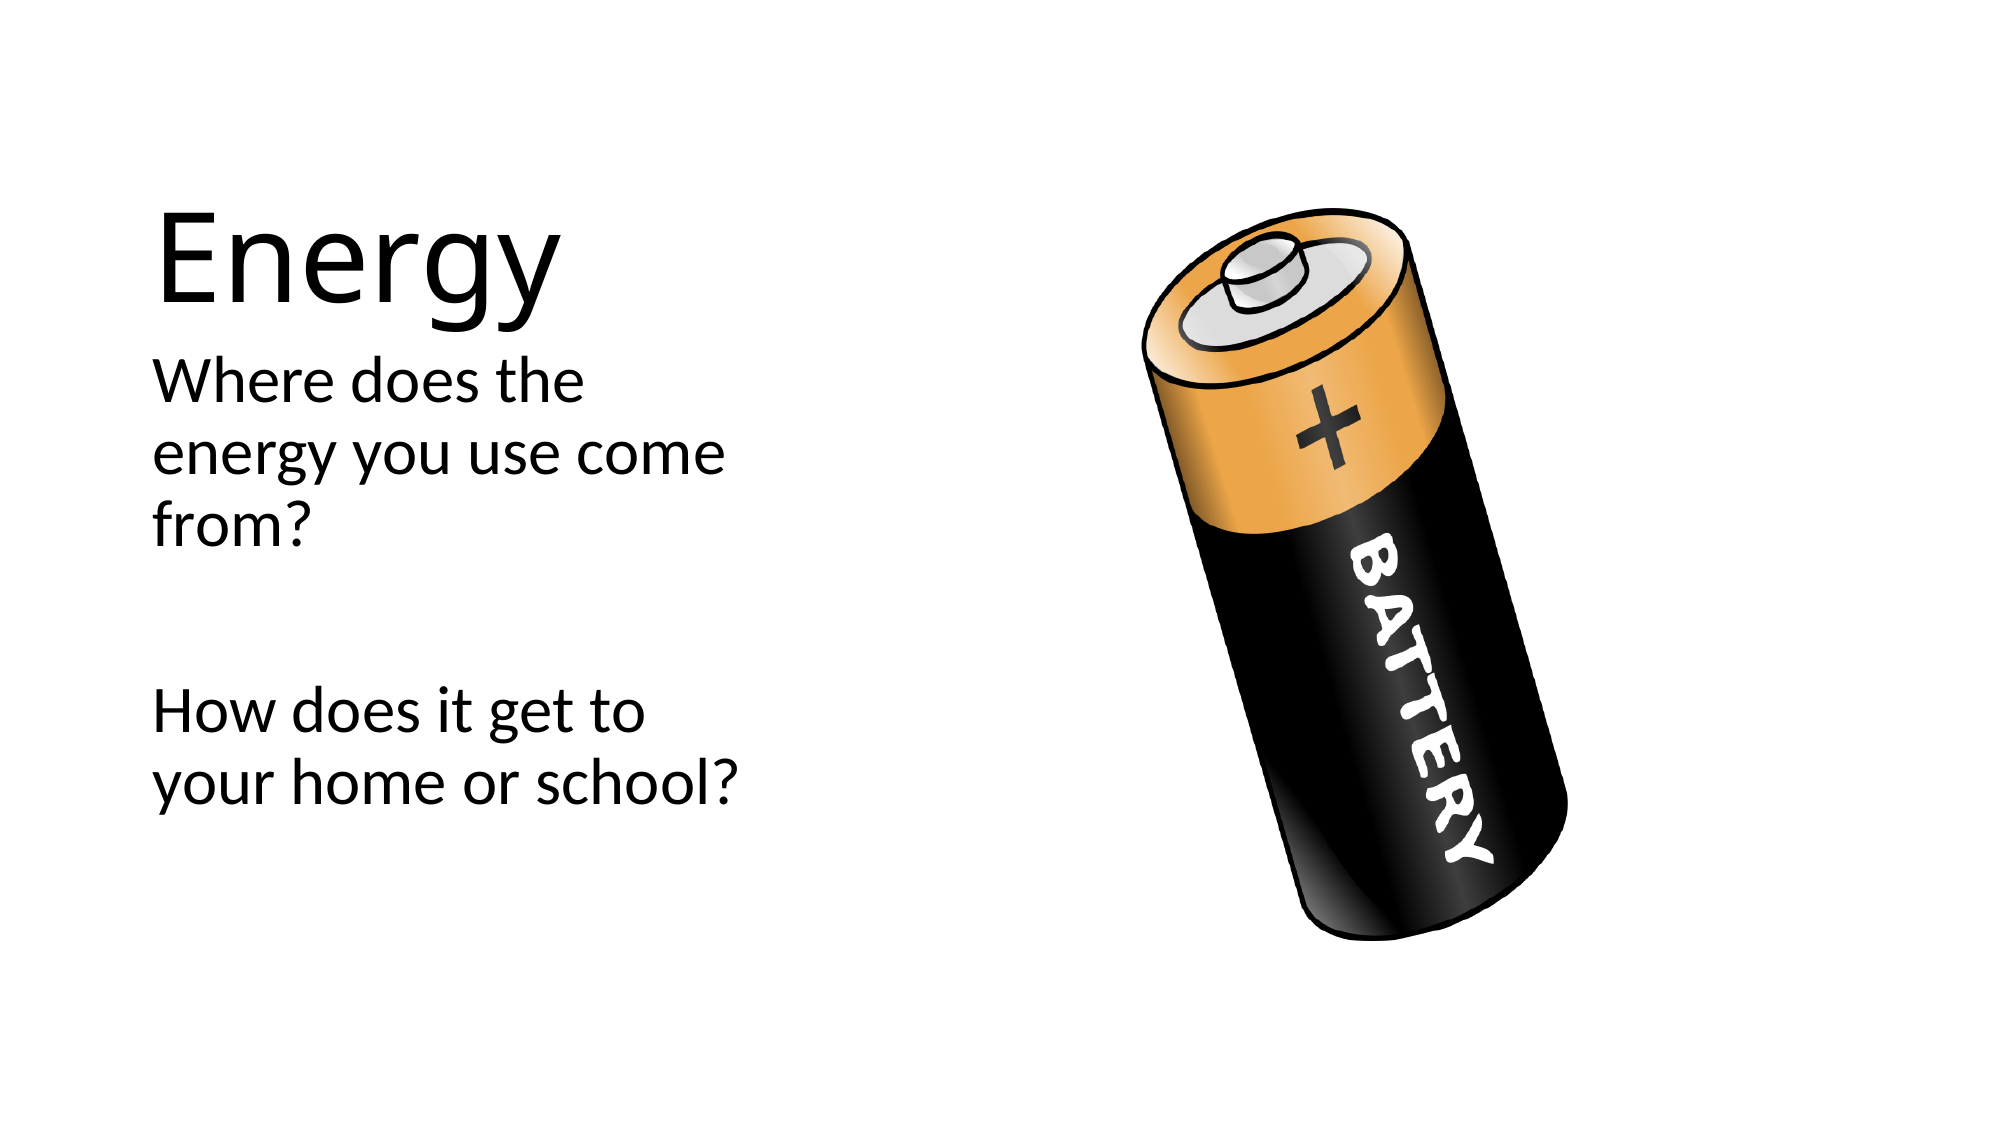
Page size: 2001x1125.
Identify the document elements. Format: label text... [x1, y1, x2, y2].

title Energy [137, 75, 783, 337]
list Where does the energy you use come from? How does it get to your home or school? [137, 337, 783, 963]
picture [850, 161, 1863, 962]
